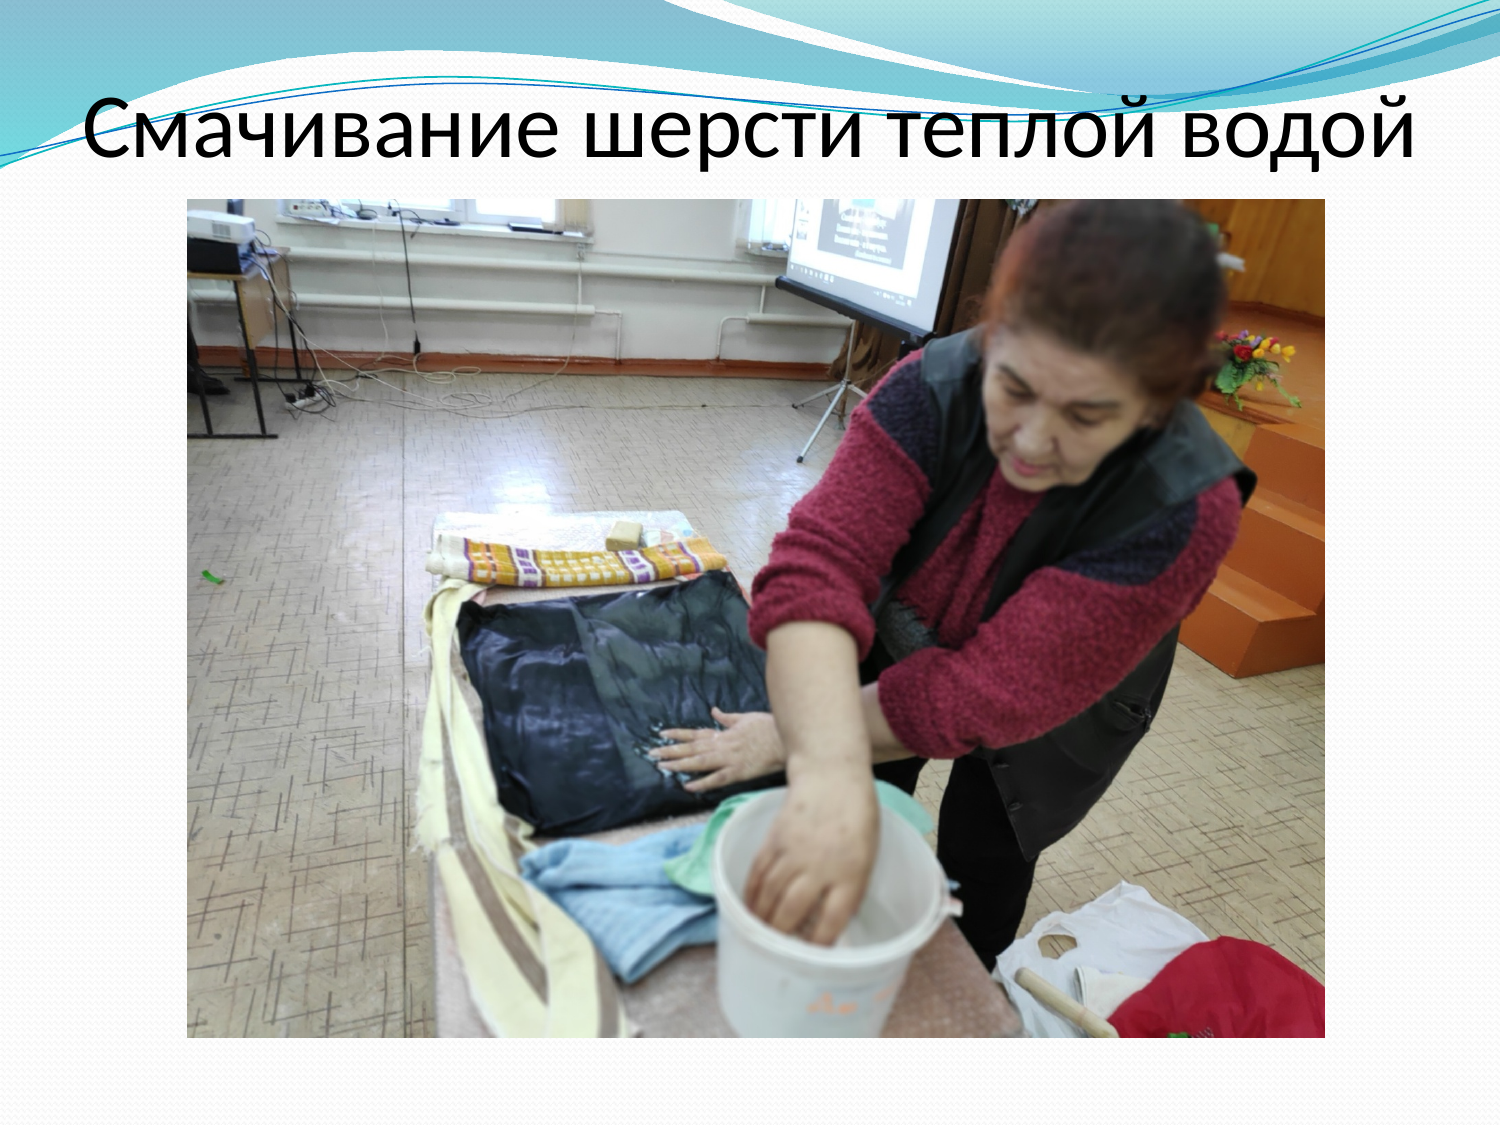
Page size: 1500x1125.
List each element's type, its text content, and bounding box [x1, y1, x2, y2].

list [187, 198, 1325, 1038]
title Смачивание шерсти теплой водой [82, 46, 1432, 176]
